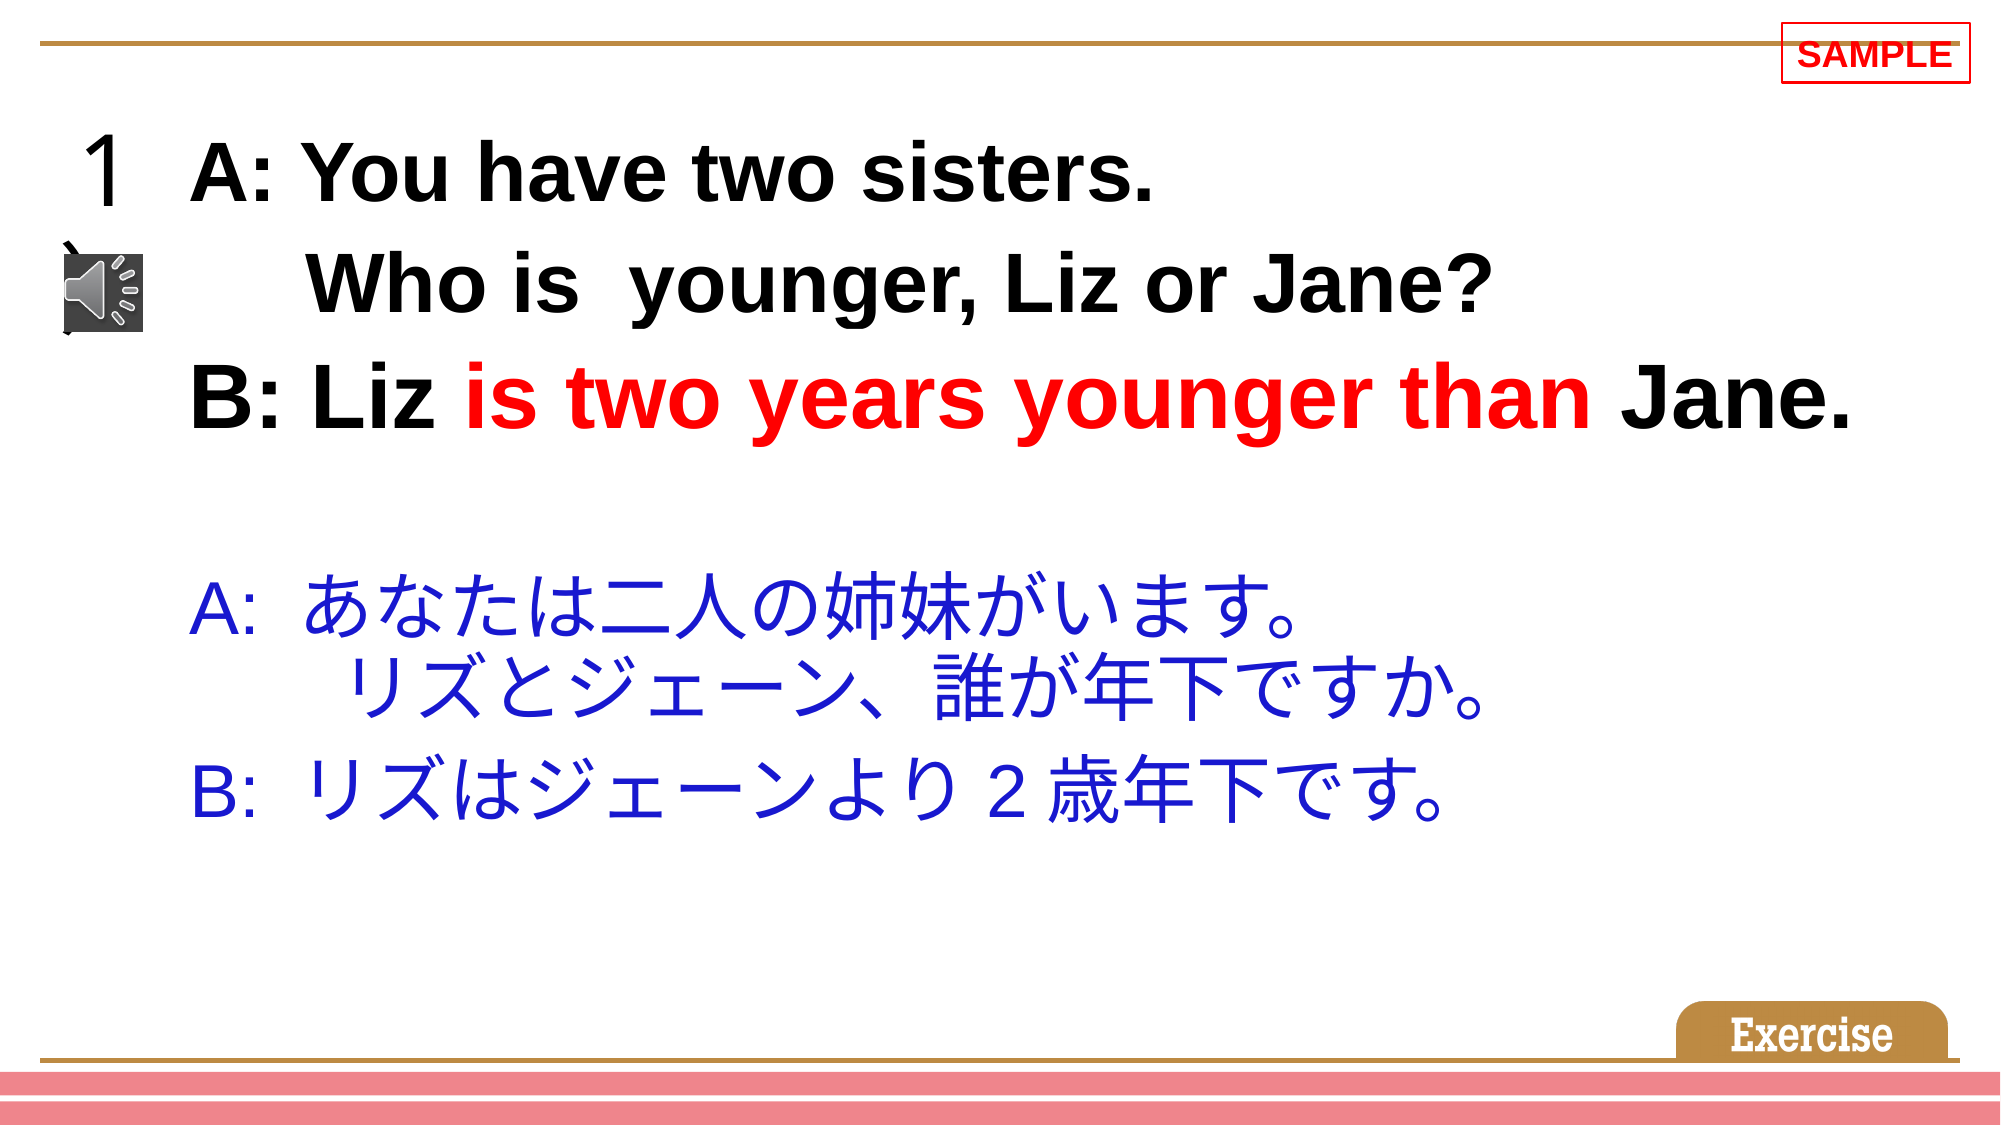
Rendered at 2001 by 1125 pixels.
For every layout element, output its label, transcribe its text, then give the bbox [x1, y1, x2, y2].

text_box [63, 252, 144, 333]
list A: You have two sisters. Who is younger, Liz or Jane? B: Liz (two years younger / is / than） Jane. [174, 99, 1945, 328]
text_box SAMPLE [1782, 22, 1971, 83]
title B: Liz is two years younger than Jane. [173, 328, 1945, 578]
list 1） [33, 99, 174, 329]
picture [1676, 1001, 1948, 1058]
list A: あなたは二人の姉妹がいます。 リズとジェーン、誰が年下ですか。 B: リズはジェーンより2歳年下です。 [174, 562, 1947, 1032]
